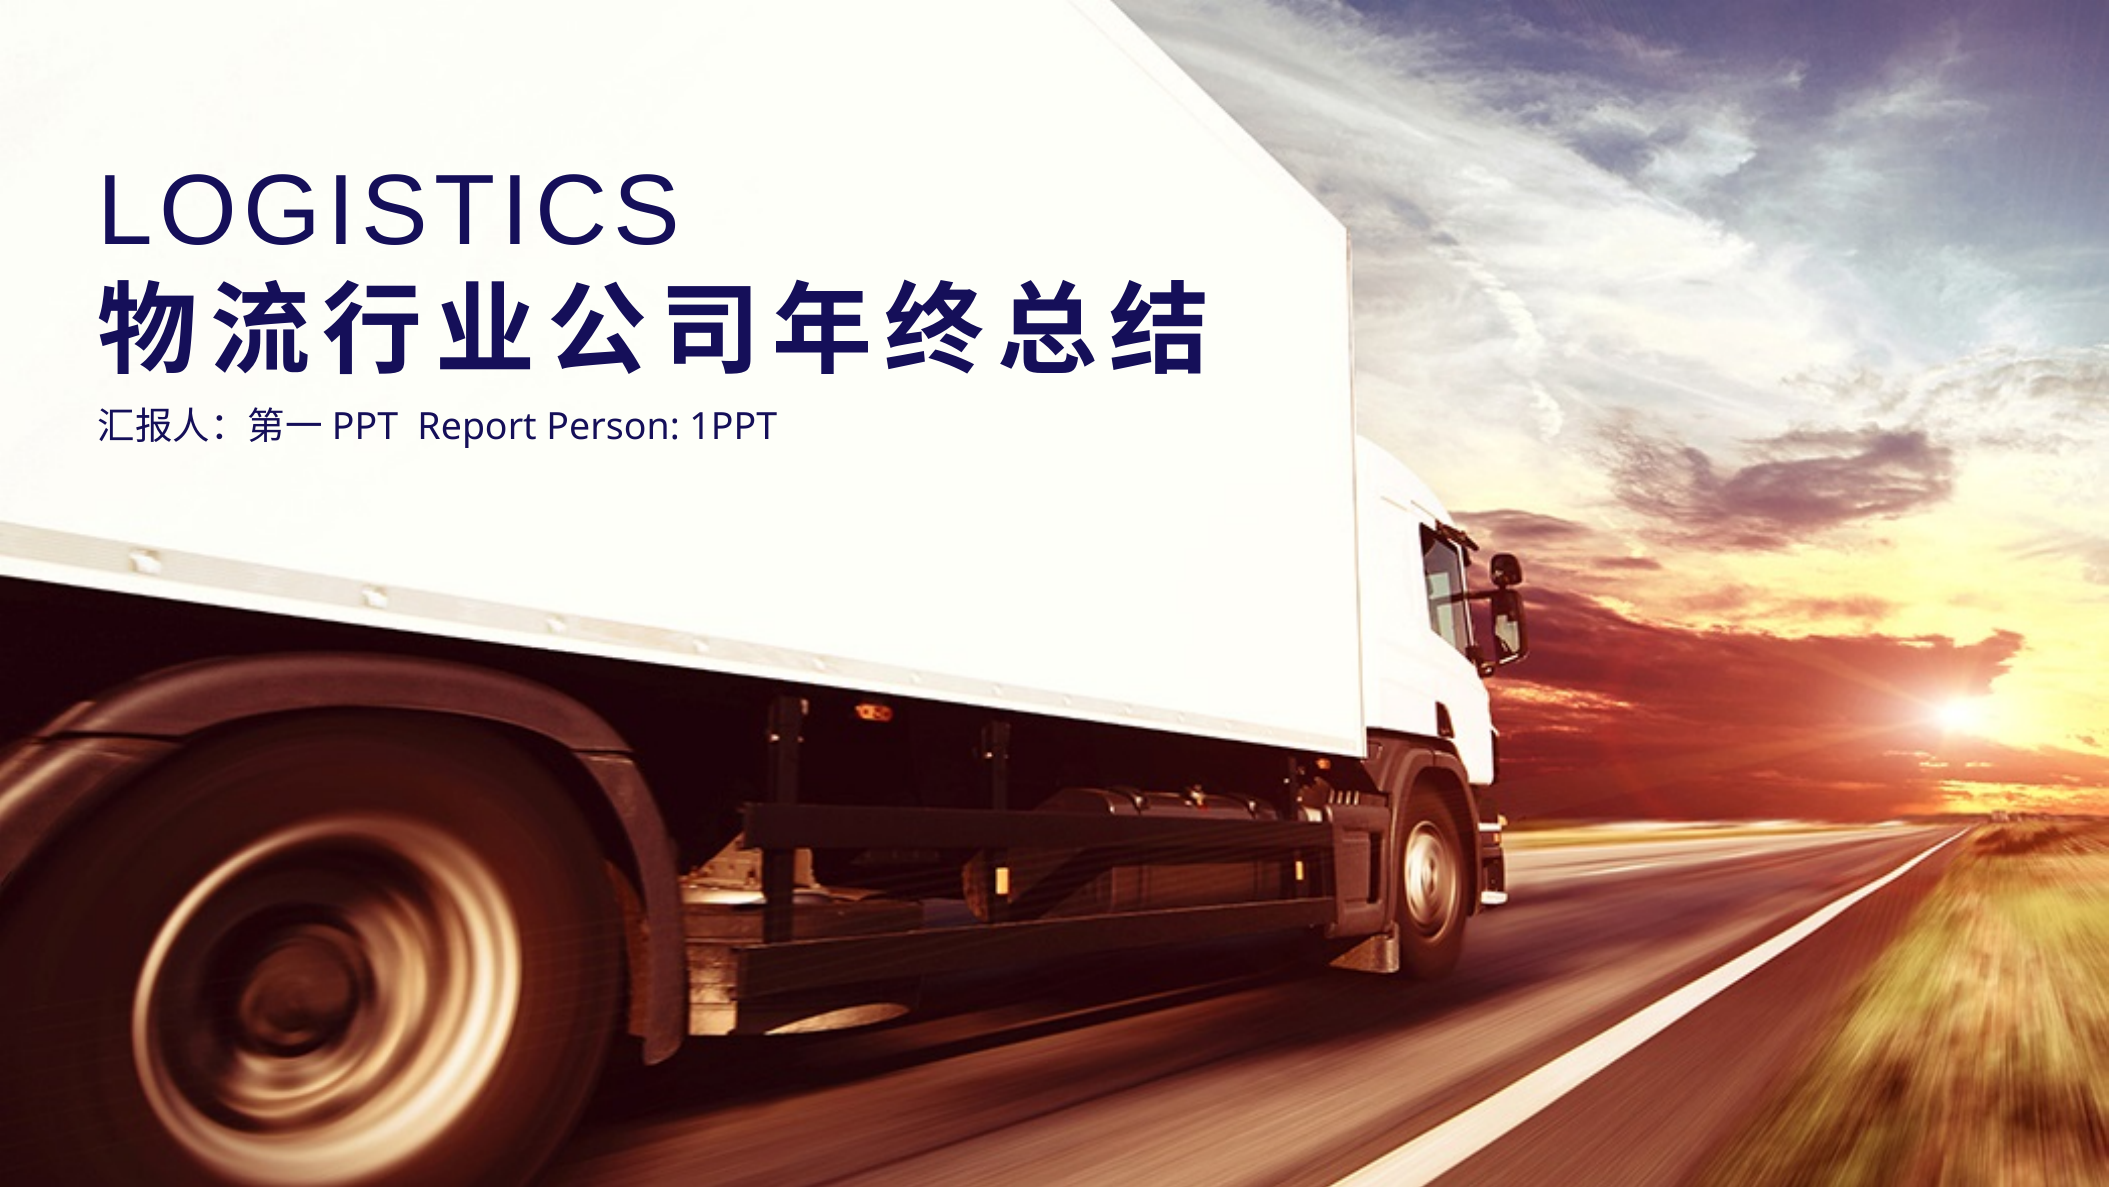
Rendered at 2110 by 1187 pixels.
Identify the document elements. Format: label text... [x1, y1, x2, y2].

text_box 物流行业公司年终总结 [97, 265, 1357, 386]
text_box 汇报人：第一PPT Report Person: 1PPT [97, 401, 1030, 448]
text_box [0, 0, 2110, 1187]
text_box LOGISTICS [97, 144, 709, 265]
